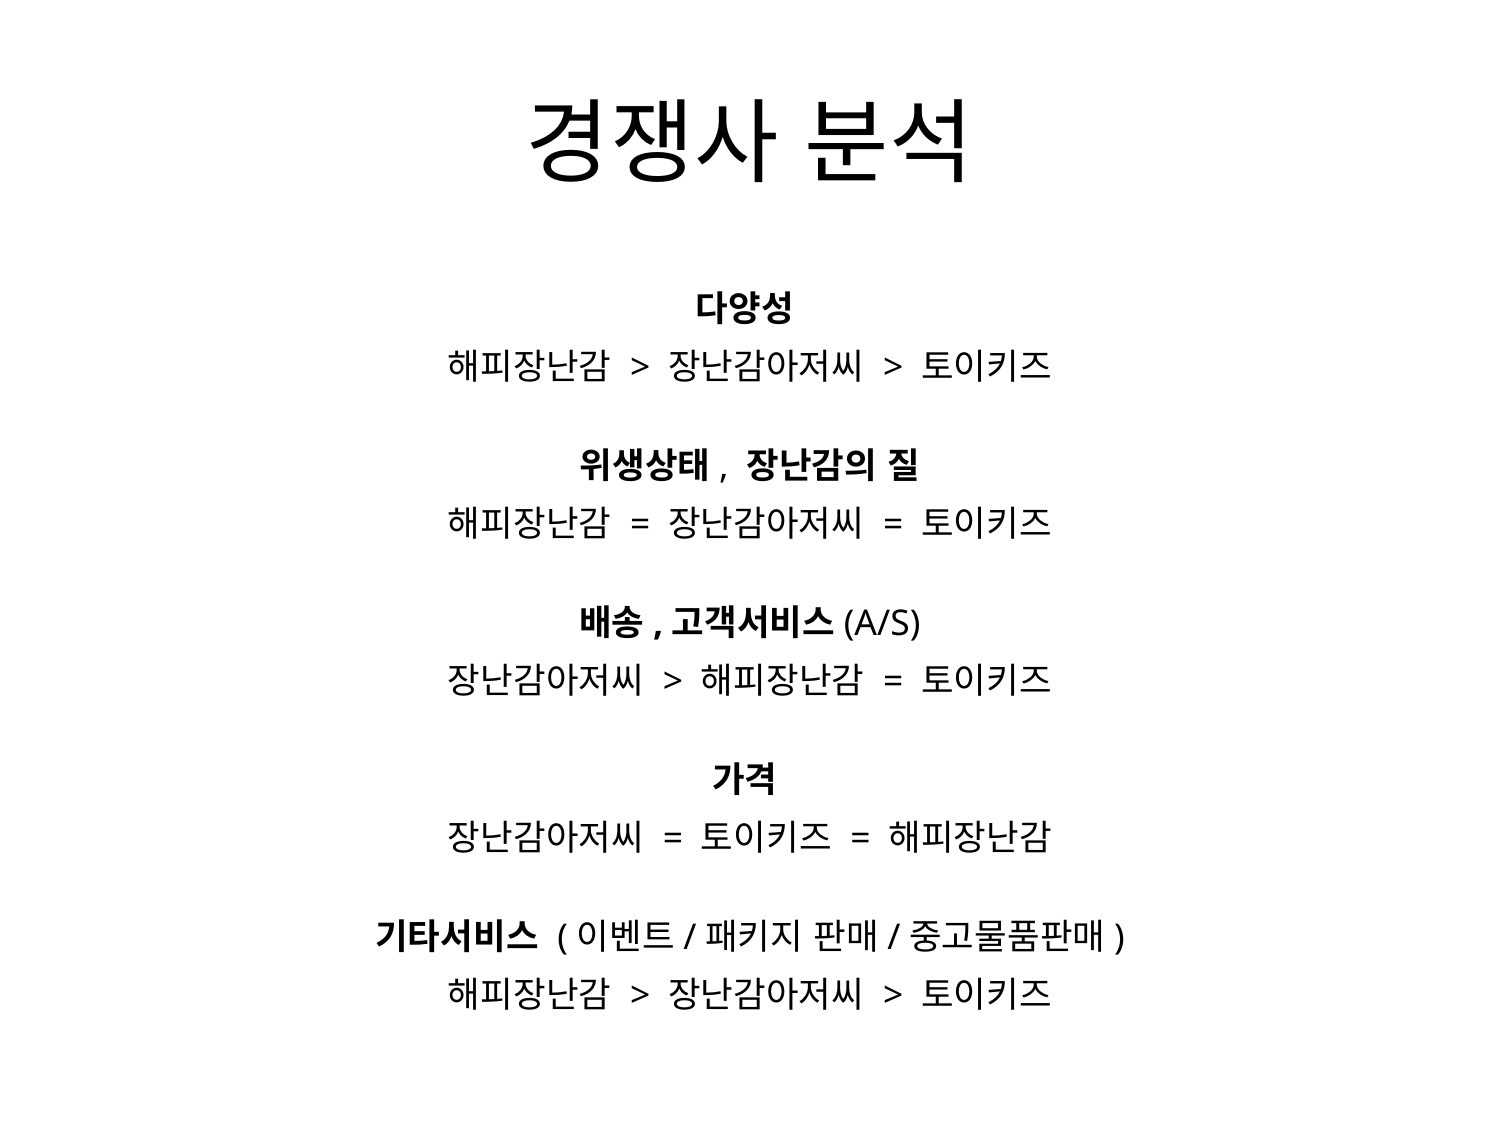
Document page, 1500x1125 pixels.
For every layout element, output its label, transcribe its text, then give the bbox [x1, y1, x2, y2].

title 경쟁사 분석 [75, 45, 1425, 219]
list 다양성 해피장난감 > 장난감아저씨 > 토이키즈 위생상태, 장난감의 질 해피장난감 = 장난감아저씨 = 토이키즈 배송,고객서비스(A/S) 장난감아저씨 > 해피장난감 = 토이키즈 가격 장난감아저씨 = 토이키즈 = 해피장난감 기타서비스 (이벤트/패키지 판매/중고물품판매) 해피장난감 > 장난감아저씨 > 토이키즈 [75, 219, 1425, 963]
